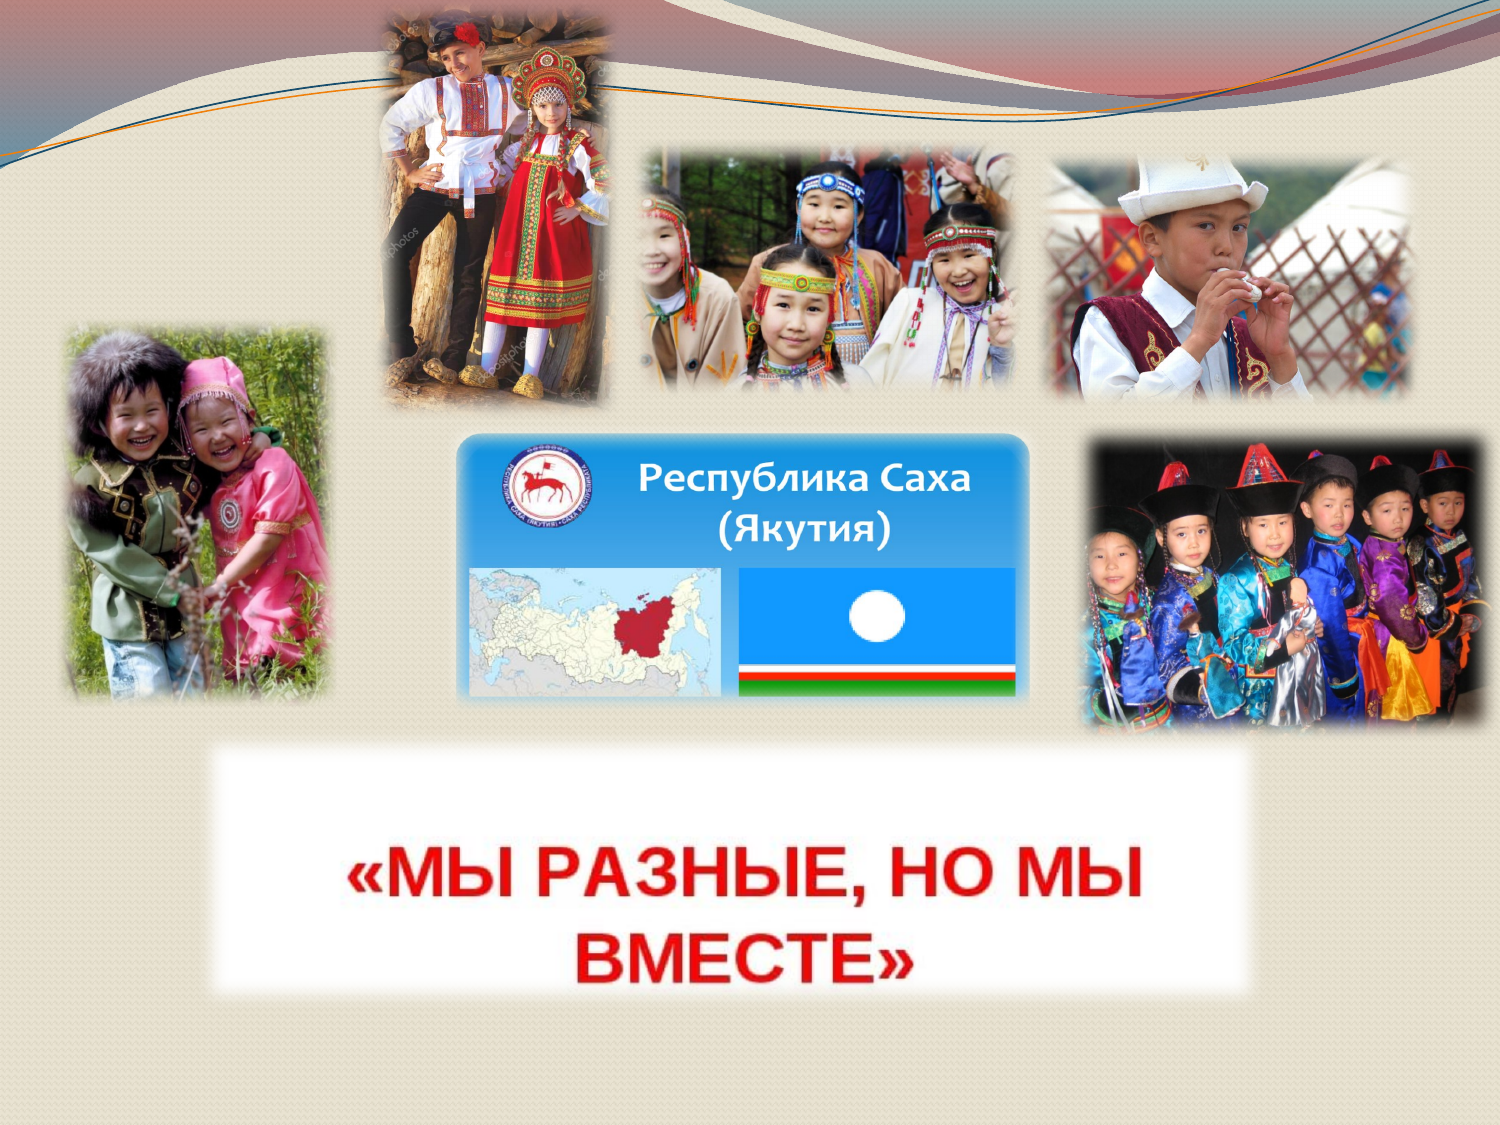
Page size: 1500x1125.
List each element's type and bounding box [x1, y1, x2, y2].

picture [442, 420, 1043, 712]
picture [52, 314, 342, 711]
picture [371, 0, 621, 421]
picture [1033, 148, 1424, 410]
picture [631, 136, 1025, 398]
picture [194, 420, 1500, 1010]
